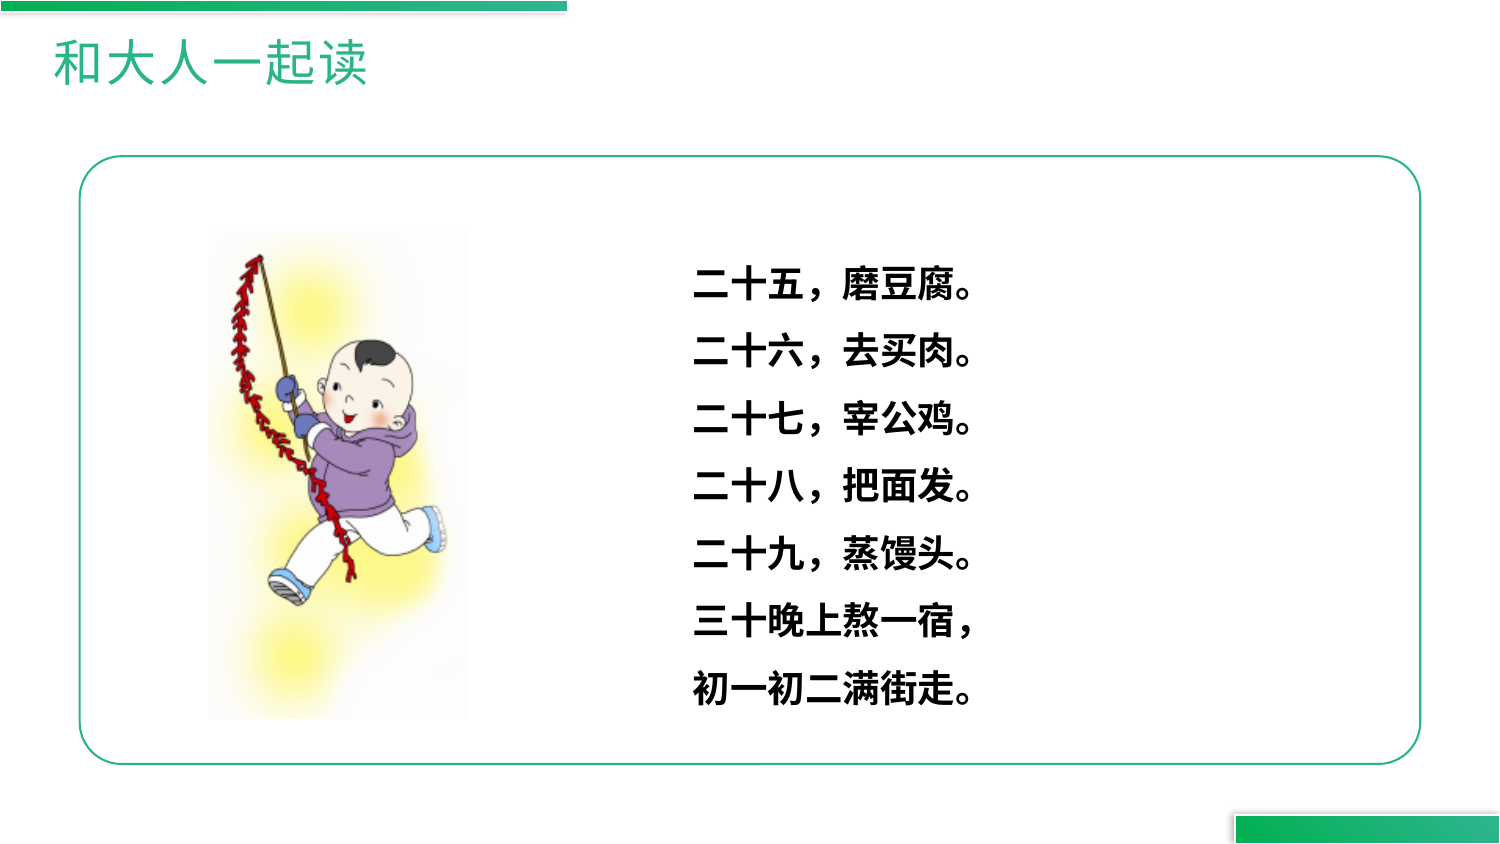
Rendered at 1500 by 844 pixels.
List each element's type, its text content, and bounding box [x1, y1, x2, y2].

picture [208, 231, 468, 719]
text_box 二十五，磨豆腐。 二十六，去买肉。 二十七，宰公鸡。 二十八，把面发。 二十九，蒸馒头。 三十晚上熬一宿， 初一初二满街走。 [681, 231, 1244, 716]
list 和大人一起读 [41, 32, 492, 94]
